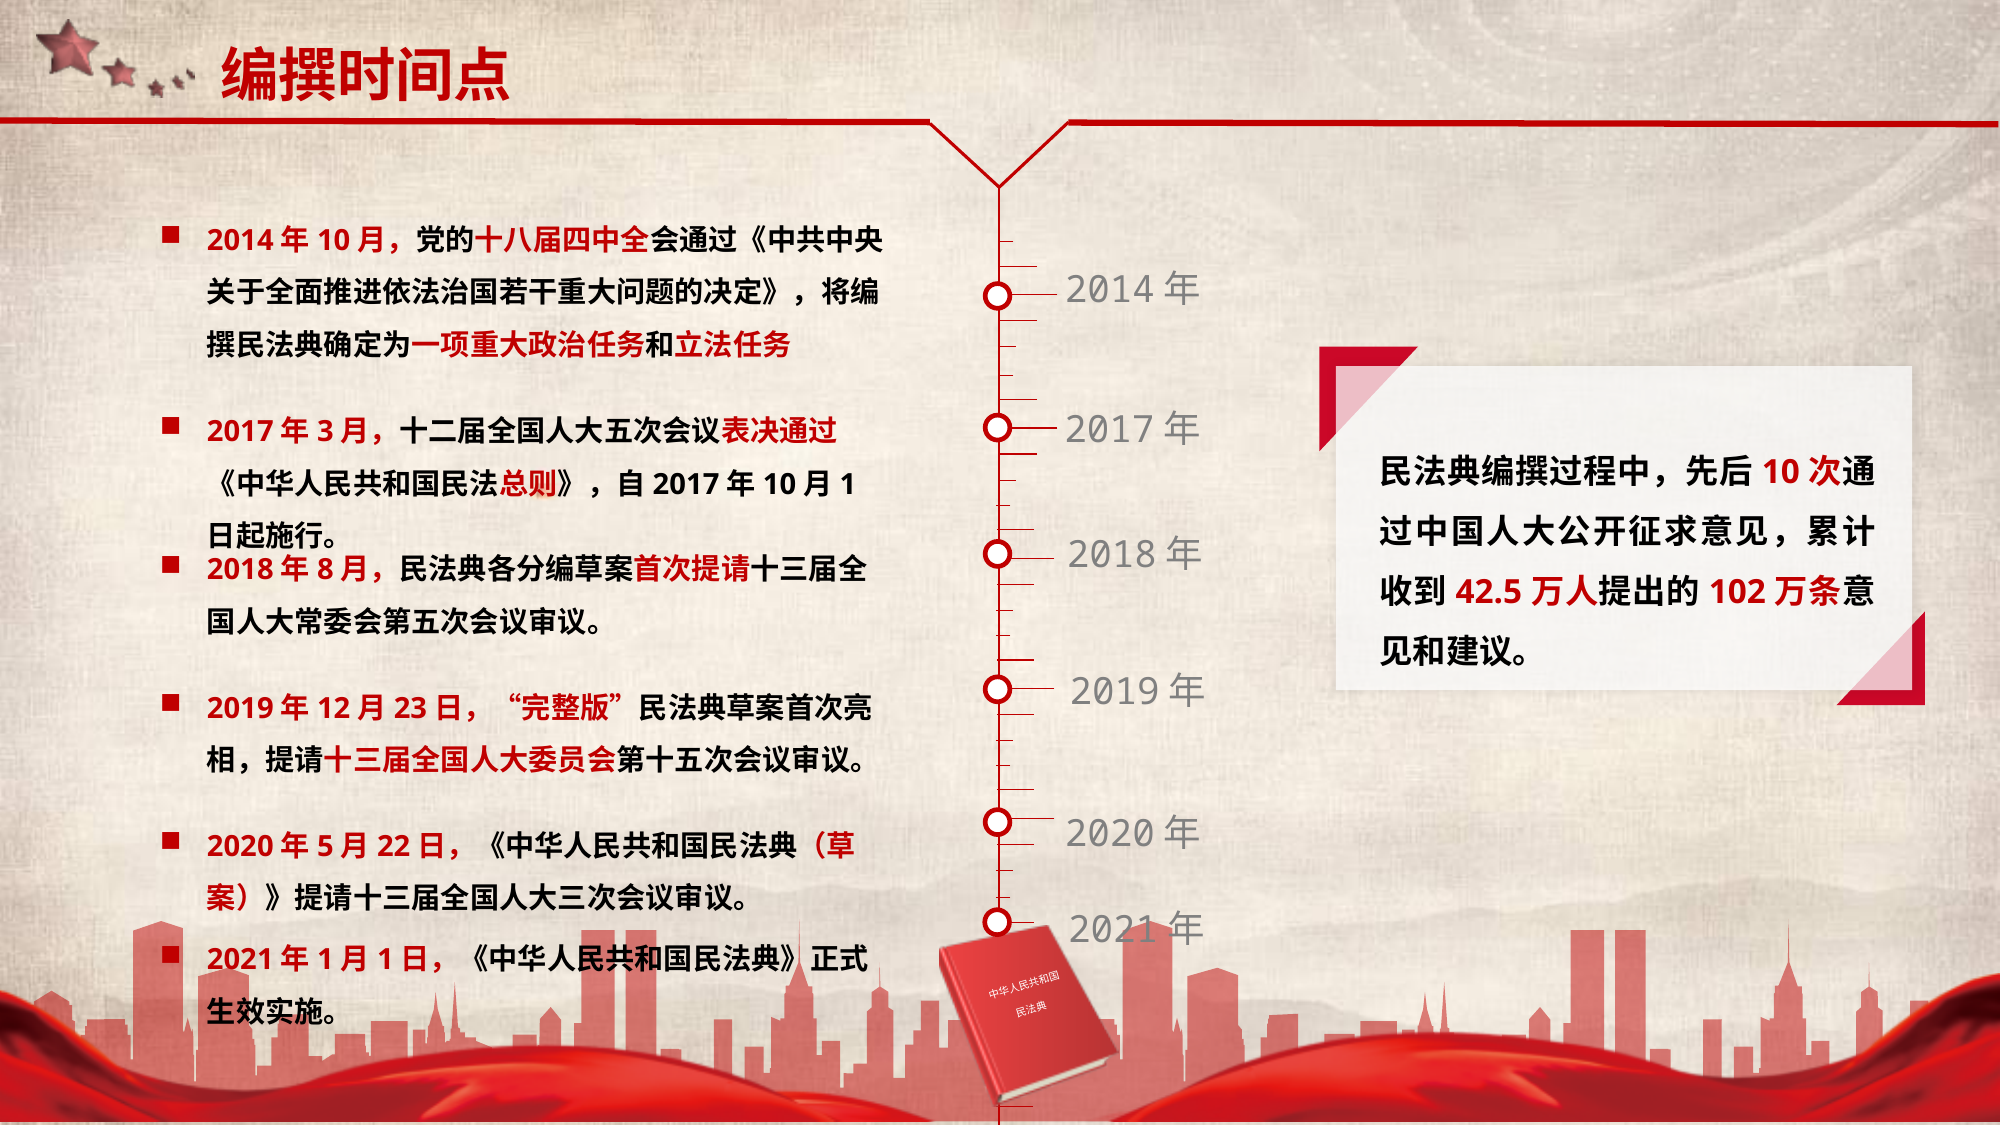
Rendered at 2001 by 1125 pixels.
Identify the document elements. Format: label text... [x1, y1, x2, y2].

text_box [929, 123, 999, 188]
text_box 2019年 [1054, 659, 1221, 720]
text_box 2019年12月23日，“完整版”民法典草案首次亮相，提请十三届全国人大委员会第十五次会议审议。 [145, 664, 907, 784]
text_box 2017年3月，十二届全国人大五次会议表决通过《中华人民共和国民法总则》，自2017年10月1日起施行。 [145, 387, 907, 525]
text_box 2021年1月1日，《中华人民共和国民法典》正式生效实施。 [145, 915, 907, 1036]
text_box 2018年 [1052, 523, 1218, 583]
text_box [983, 908, 999, 921]
text_box [1000, 909, 1011, 921]
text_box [999, 122, 1069, 188]
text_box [973, 921, 999, 925]
text_box 2020年5月22日，《中华人民共和国民法典（草案）》提请十三届全国人大三次会议审议。 [145, 802, 907, 915]
text_box 2014年 [1049, 258, 1216, 318]
picture [0, 124, 998, 1125]
text_box 2014年10月，党的十八届四中全会通过《中共中央关于全面推进依法治国若干重大问题的决定》，将编撰民法典确定为一项重大政治任务和立法任务 [145, 196, 907, 369]
picture [0, 0, 2000, 1125]
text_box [976, 399, 1082, 457]
text_box 2021年 [1053, 897, 1220, 958]
text_box 2020年 [1049, 802, 1216, 862]
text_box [973, 659, 1079, 717]
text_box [939, 925, 1119, 1107]
text_box 编撰时间点 [209, 11, 681, 114]
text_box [1319, 346, 1925, 706]
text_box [973, 789, 1079, 847]
text_box 2018年8月，民法典各分编草案首次提请十三届全国人大常委会第五次会议审议。 [145, 525, 907, 646]
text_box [973, 529, 1079, 587]
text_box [976, 265, 1082, 323]
text_box 2017年 [1049, 397, 1216, 458]
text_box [1000, 921, 1079, 925]
